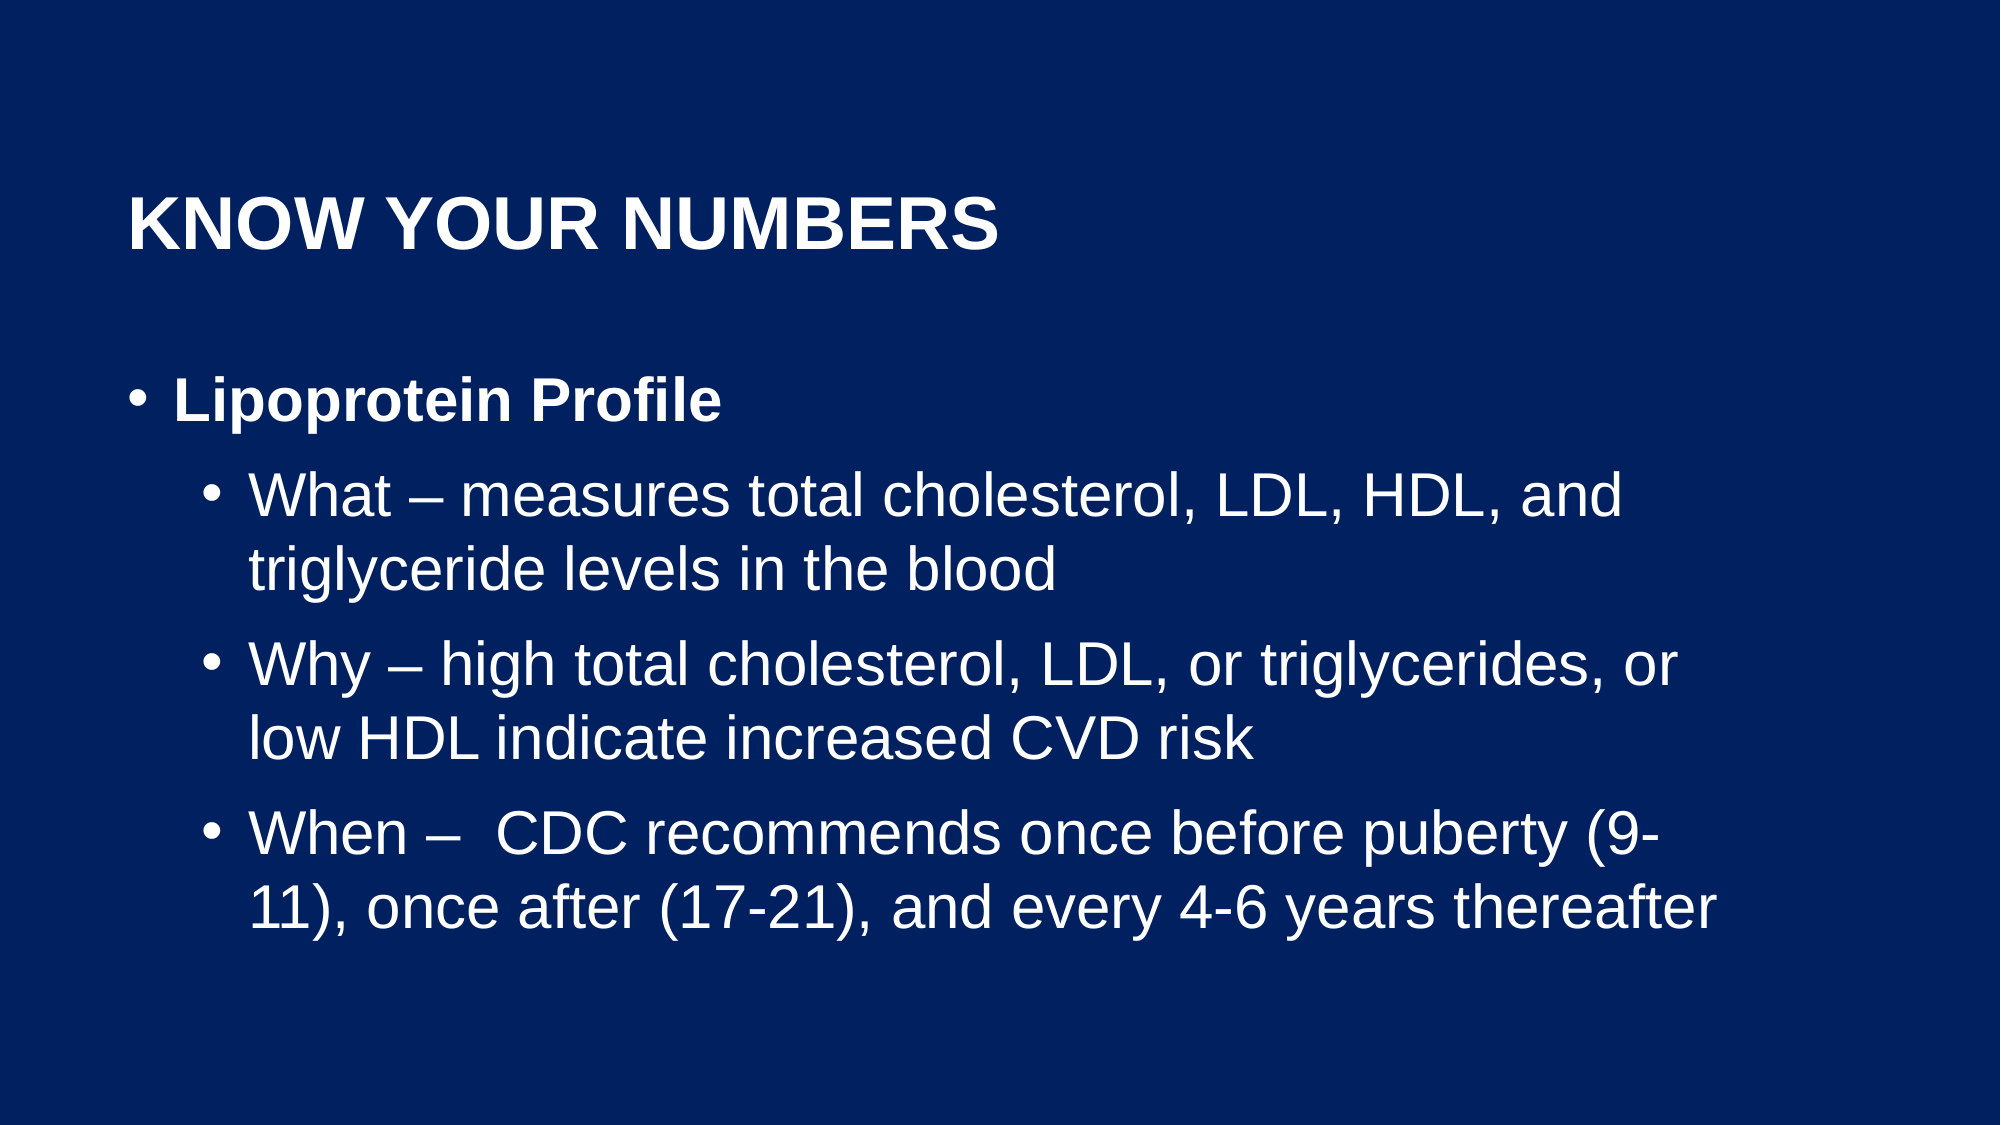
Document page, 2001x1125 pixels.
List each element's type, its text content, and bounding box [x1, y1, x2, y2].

title Know your numbers [112, 99, 1775, 339]
list Lipoprotein Profile What – measures total cholesterol, LDL, HDL, and triglyceride levels in the blood Why – high total cholesterol, LDL, or triglycerides, or low HDL indicate increased CVD risk When – CDC recommends once before puberty (9-11), once after (17-21), and every 4-6 years thereafter [112, 351, 1775, 950]
